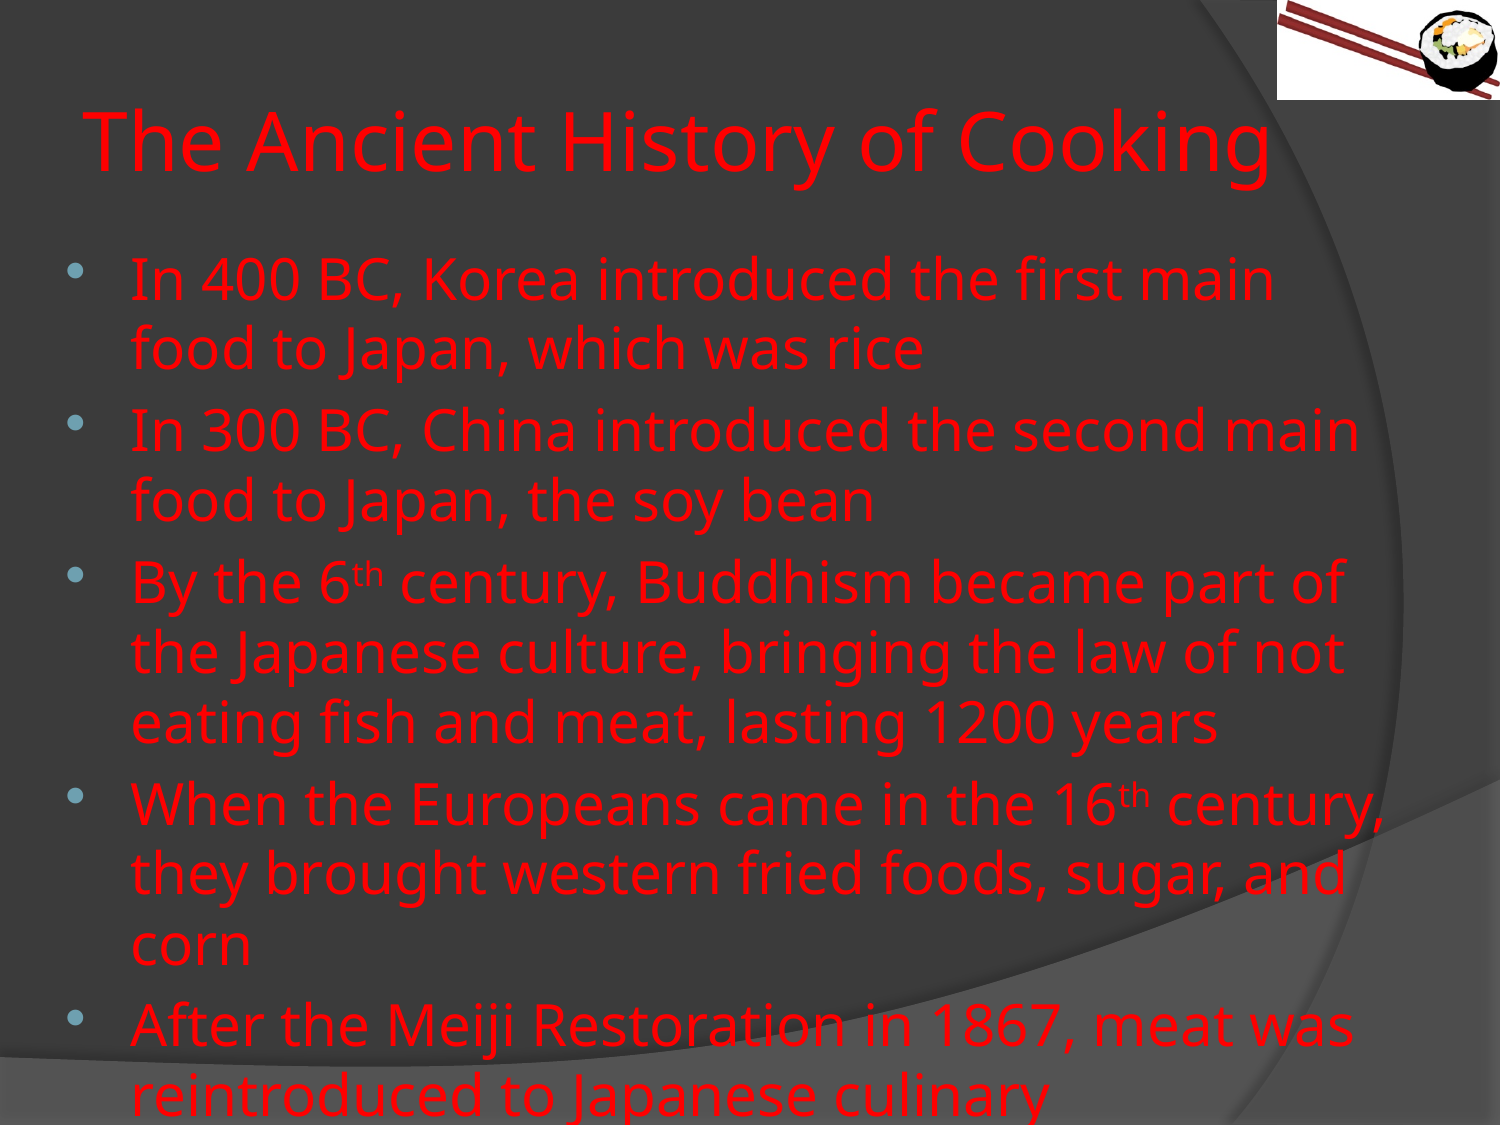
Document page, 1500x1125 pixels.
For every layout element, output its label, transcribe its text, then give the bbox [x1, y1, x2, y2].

picture [1277, 0, 1500, 100]
title The Ancient History of Cooking [75, 45, 1300, 233]
list In 400 BC, Korea introduced the first main food to Japan, which was rice In 300 BC, China introduced the second main food to Japan, the soy bean By the 6th century, Buddhism became part of the Japanese culture, bringing the law of not eating fish and meat, lasting 1200 years When the Europeans came in the 16th century, they brought western fried foods, sugar, and corn After the Meiji Restoration in 1867, meat was reintroduced to Japanese culinary [46, 234, 1432, 1067]
